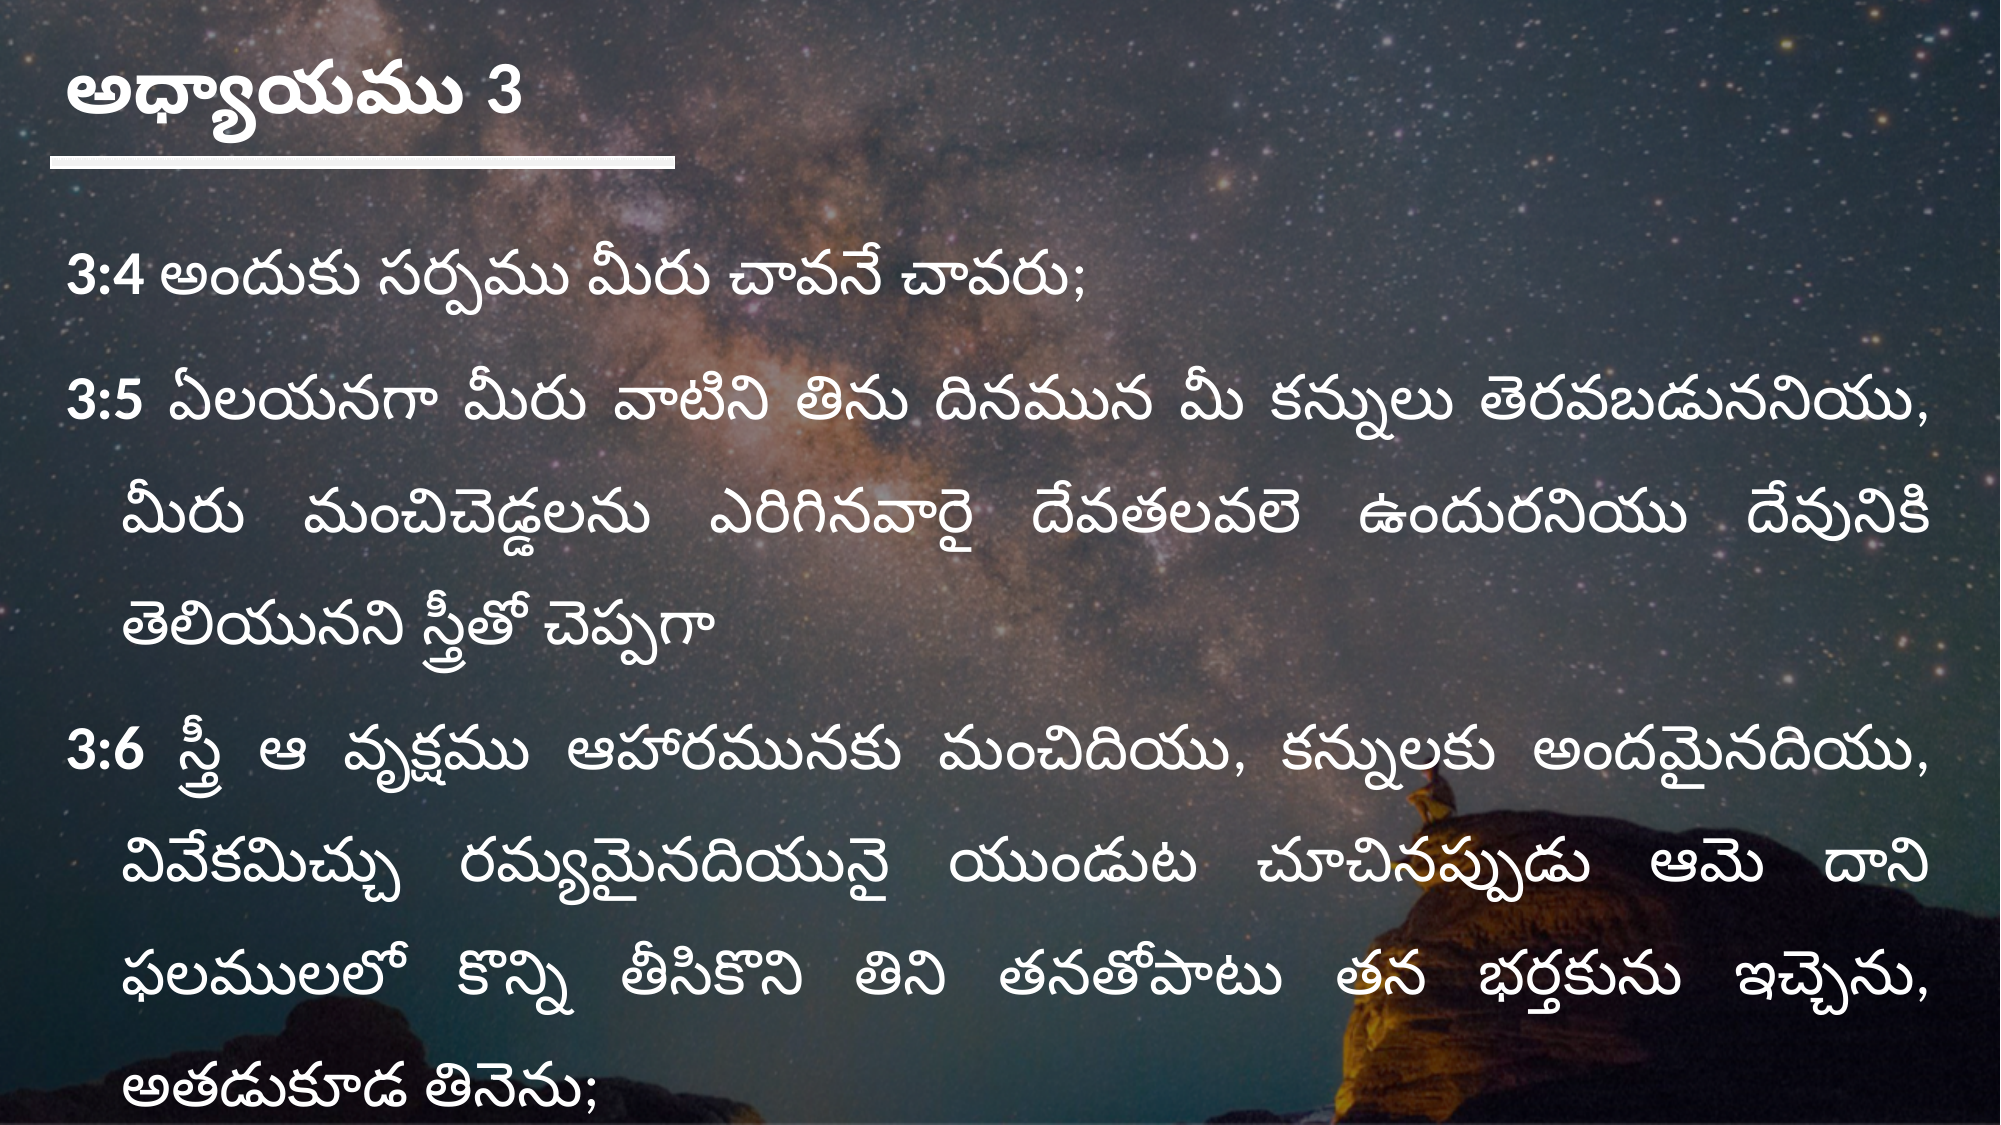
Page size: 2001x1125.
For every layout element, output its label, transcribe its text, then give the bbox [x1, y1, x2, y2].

picture [0, 0, 2000, 1125]
list 3:4 అందుకు సర్పము మీరు చావనే చావరు; 3:5 ఏలయనగా మీరు వాటిని తిను దినమున మీ కన్నులు తెరవబడుననియు, మీరు మంచిచెడ్డలను ఎరిగినవారై దేవతలవలె ఉందురనియు దేవునికి తెలియునని స్త్రీతో చెప్పగా 3:6 స్త్రీ ఆ వృక్షము ఆహారమునకు మంచిదియు, కన్నులకు అందమైనదియు, వివేకమిచ్చు రమ్యమైనదియునై యుండుట చూచినప్పుడు ఆమె దాని ఫలములలో కొన్ని తీసికొని తిని తనతోపాటు తన భర్తకును ఇచ్చెను, అతడుకూడ తినెను; [50, 187, 1946, 1063]
title అధ్యాయము 3 [50, 0, 1925, 167]
